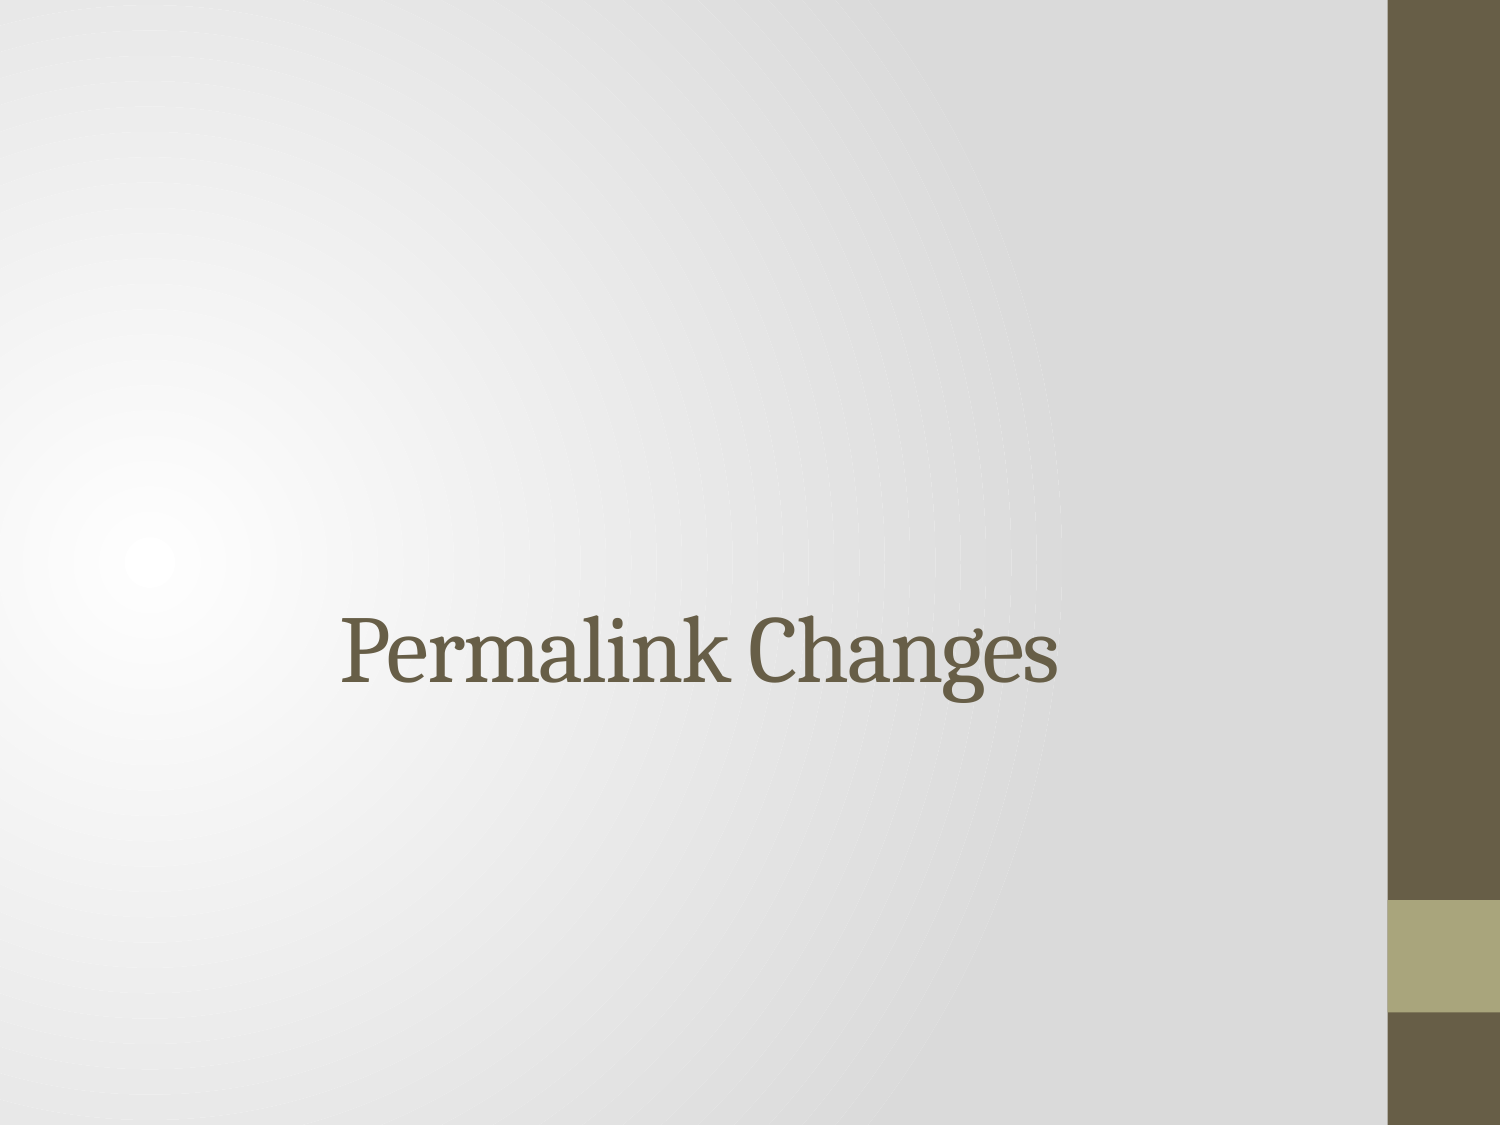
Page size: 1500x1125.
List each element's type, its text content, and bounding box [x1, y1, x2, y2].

title Permalink Changes [75, 549, 1325, 738]
